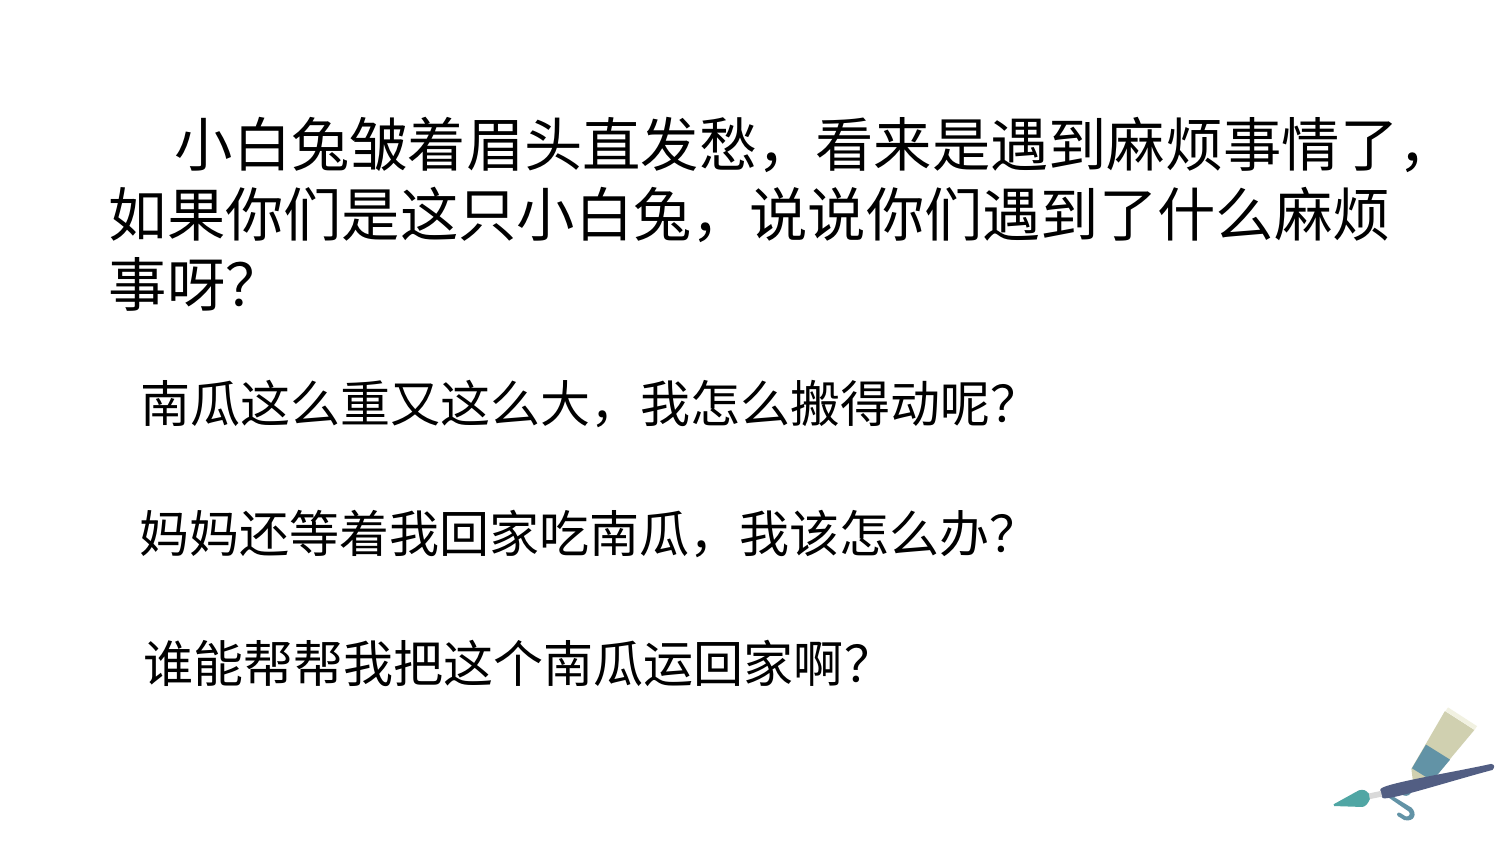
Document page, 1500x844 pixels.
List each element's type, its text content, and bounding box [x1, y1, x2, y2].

text_box 谁能帮帮我把这个南瓜运回家啊？ [128, 624, 1383, 700]
text_box 妈妈还等着我回家吃南瓜，我该怎么办？ [124, 495, 1379, 570]
text_box 小白兔皱着眉头直发愁，看来是遇到麻烦事情了，如果你们是这只小白兔，说说你们遇到了什么麻烦事呀？ [93, 100, 1418, 326]
text_box 南瓜这么重又这么大，我怎么搬得动呢？ [125, 365, 1380, 440]
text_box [1358, 708, 1481, 844]
